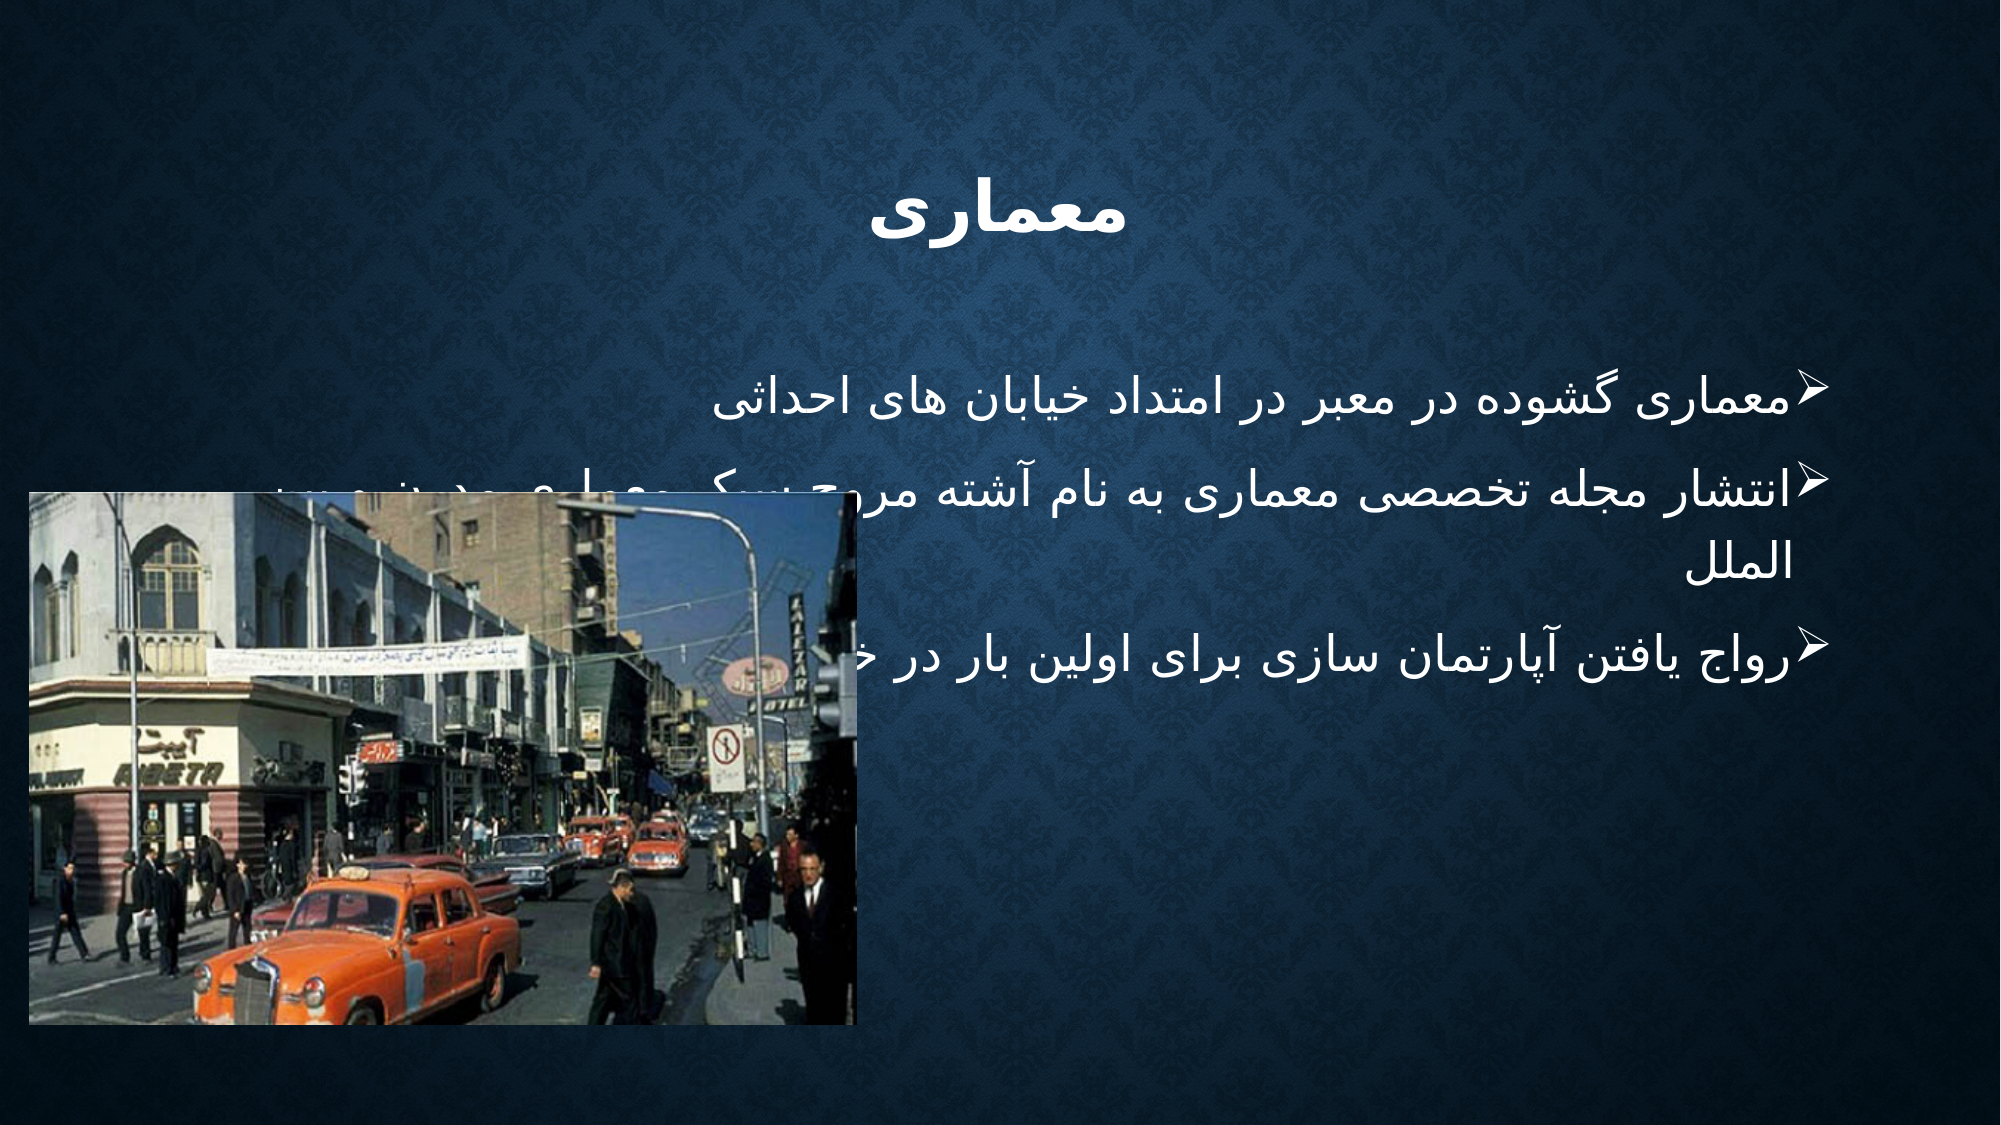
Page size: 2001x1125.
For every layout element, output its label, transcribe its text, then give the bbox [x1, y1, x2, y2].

title معماری [149, 99, 1849, 318]
list معماری گشوده در معبر در امتداد خیابان های احداثی انتشار مجله تخصصی معماری به نام آشته مروج سبک معماری مدرن و بین الملل رواج یافتن آپارتمان سازی برای اولین بار در خیابان لاله زار [149, 343, 1849, 950]
picture [28, 492, 857, 1025]
